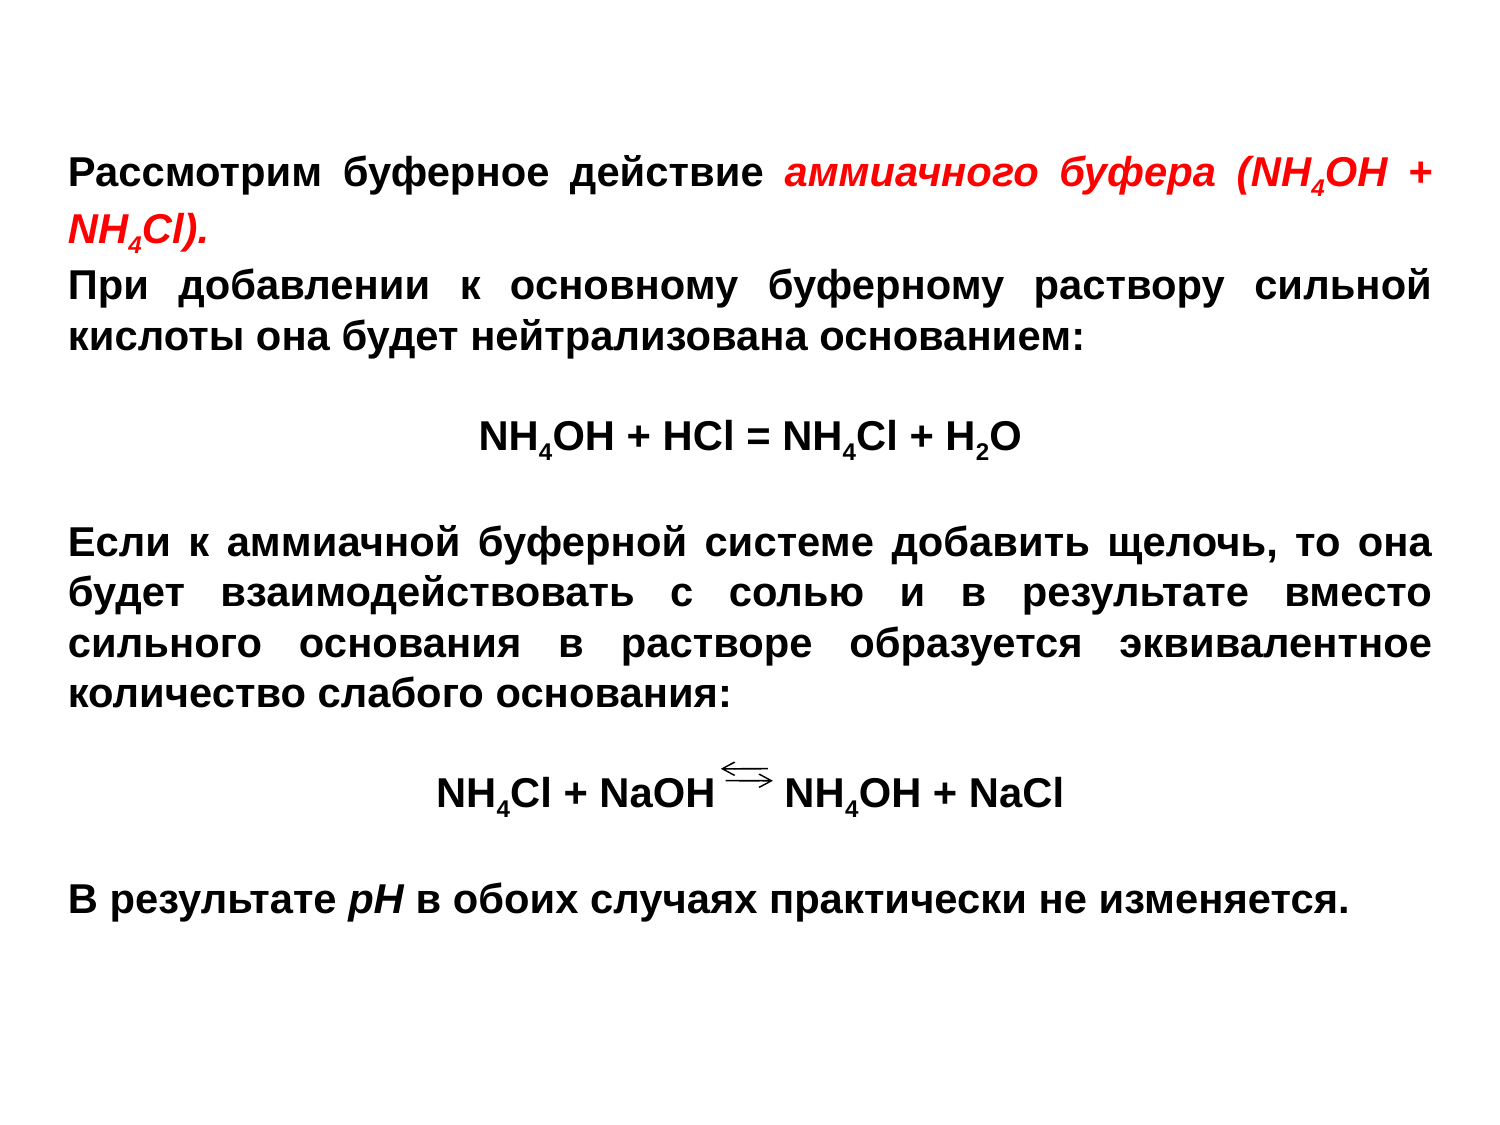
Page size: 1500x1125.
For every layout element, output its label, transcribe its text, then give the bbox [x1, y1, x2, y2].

text_box [725, 773, 773, 788]
text_box Рассмотрим буферное действие аммиачного буфера (NH4OH + NH4Cl). При добавлении к основному буферному раствору сильной кислоты она будет нейтрализована основанием: NH4OH + HCl = NH4Cl + H2O Если к аммиачной буферной системе добавить щелочь, то она будет взаимодействовать с солью и в результате вместо сильного основания в растворе образуется эквивалентное количество слабого основания: NH4Cl + NaOH NH4OH + NaCl В результате рН в обоих случаях практически не изменяется. [53, 137, 1448, 980]
